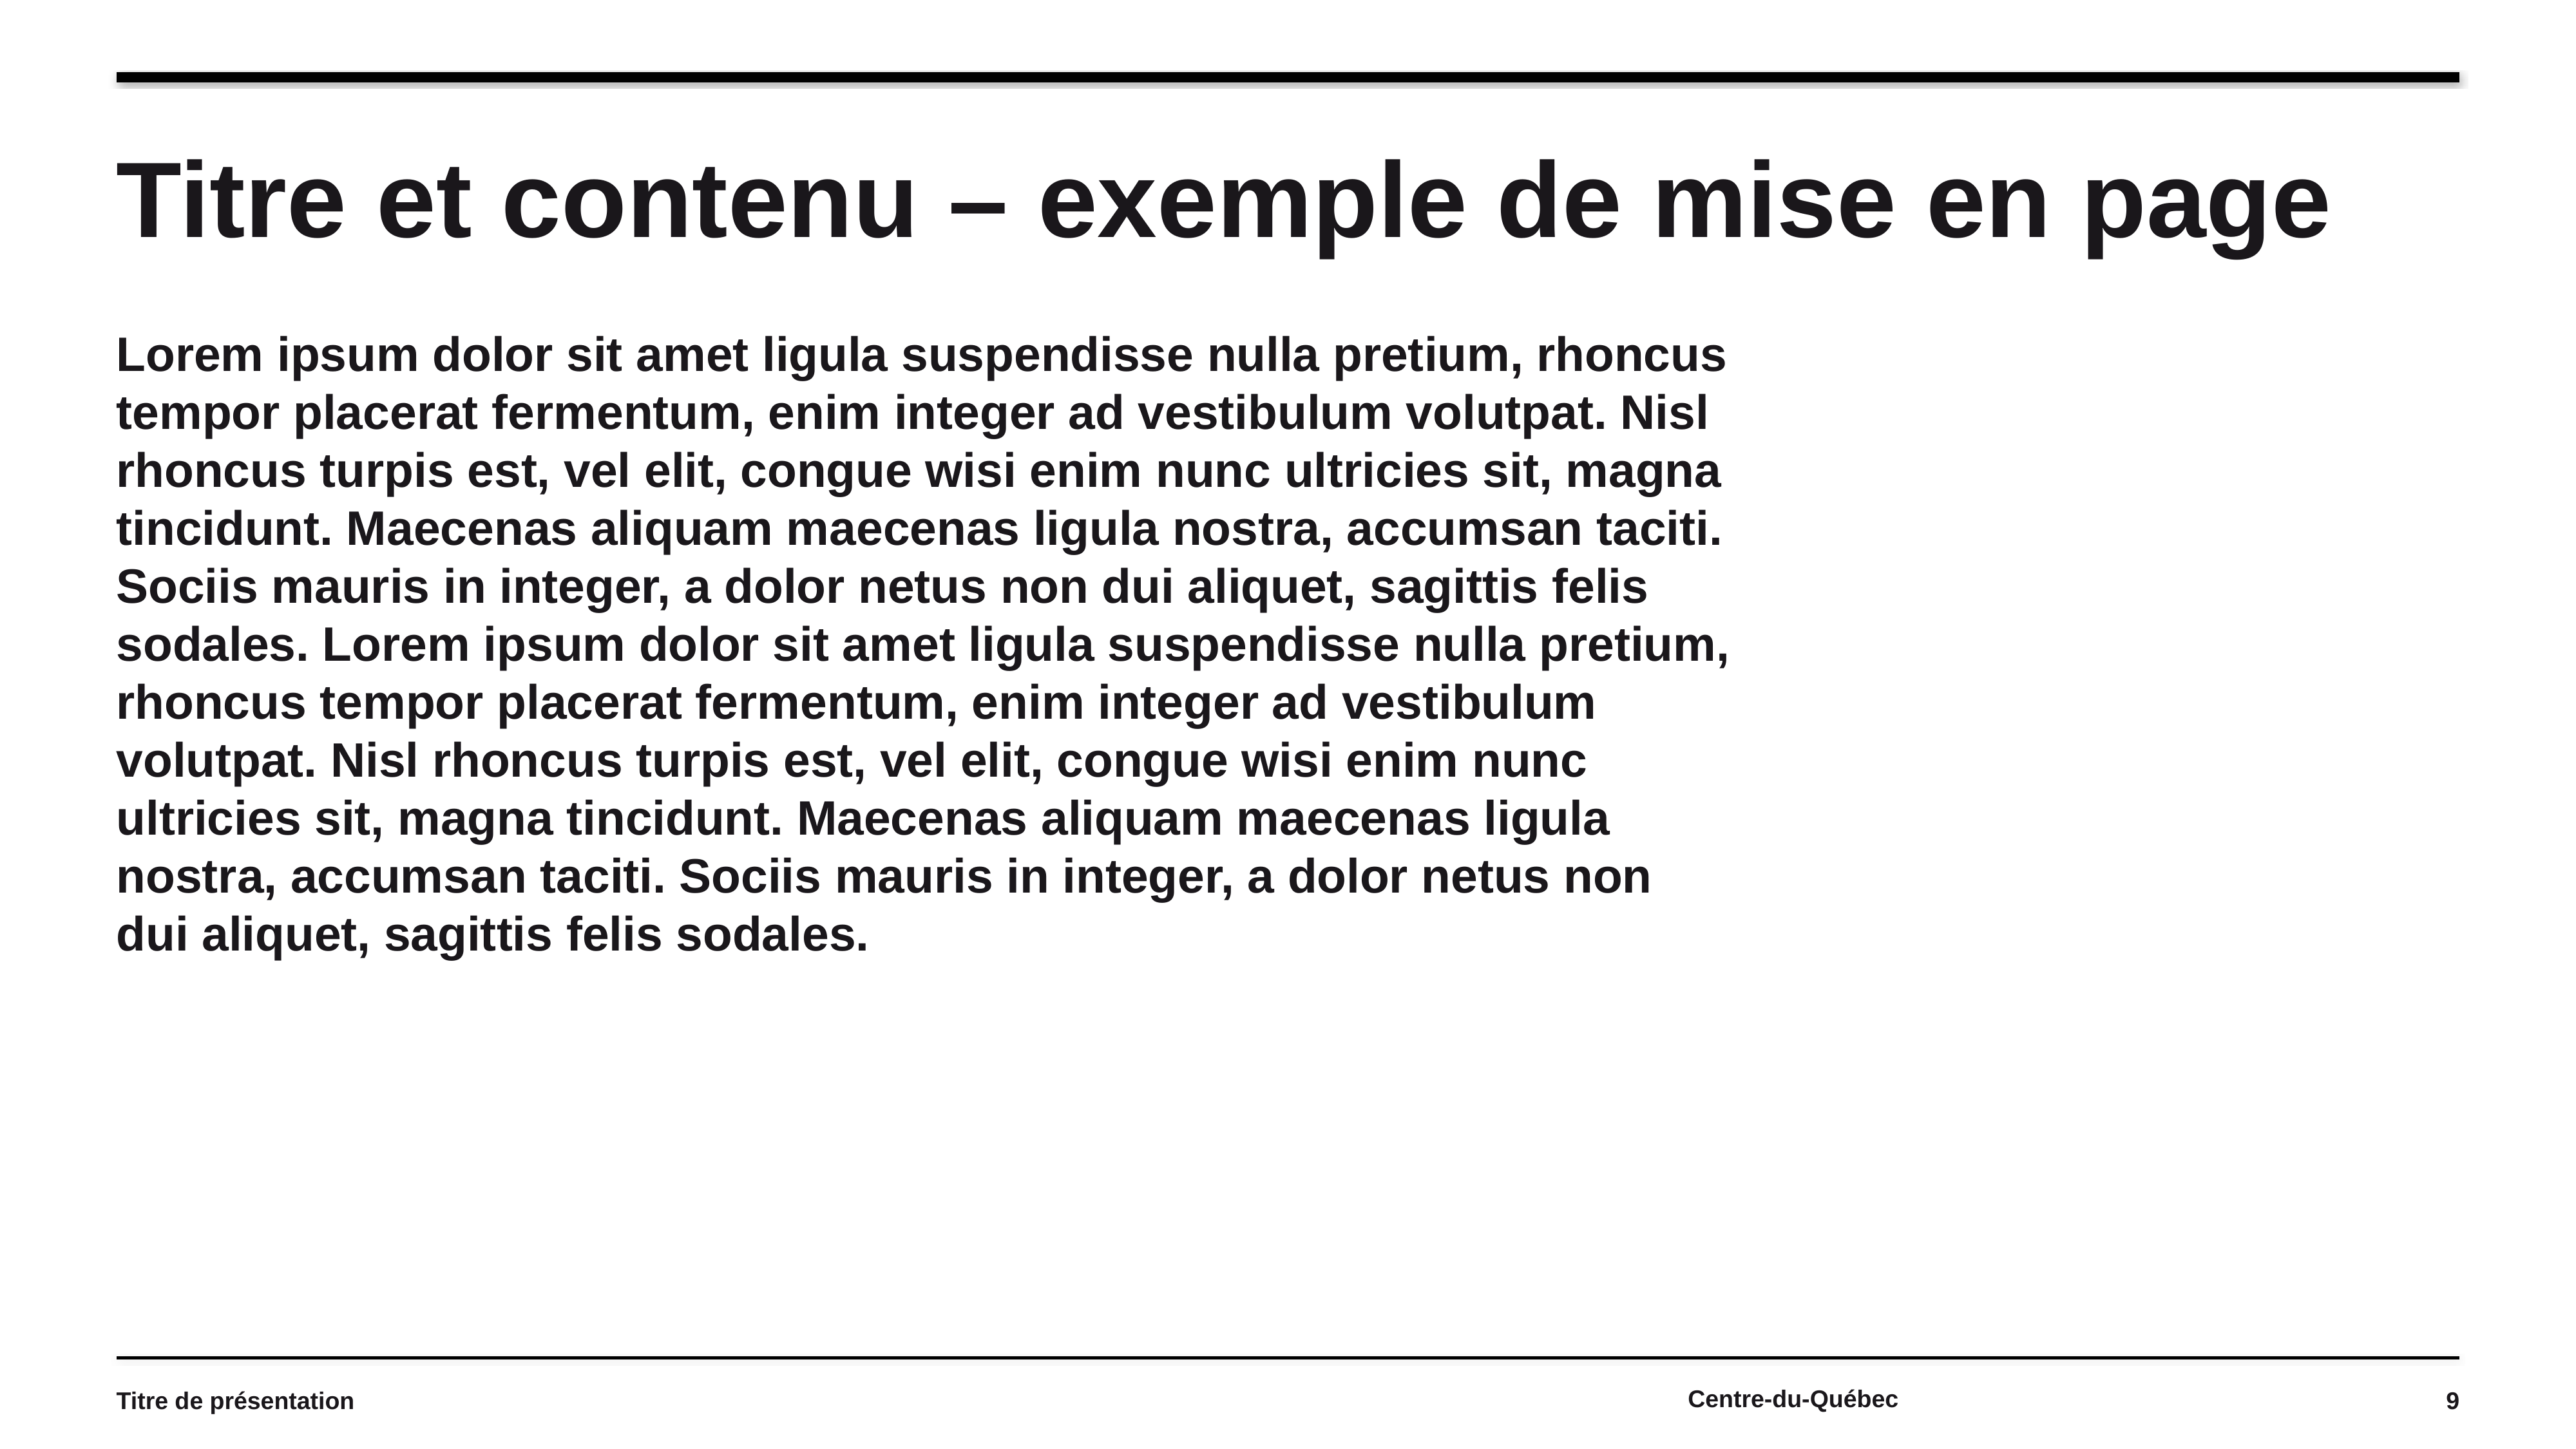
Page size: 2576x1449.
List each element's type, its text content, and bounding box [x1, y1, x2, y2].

list Lorem ipsum dolor sit amet ligula suspendisse nulla pretium, rhoncus tempor placerat fermentum, enim integer ad vestibulum volutpat. Nisl rhoncus turpis est, vel elit, congue wisi enim nunc ultricies sit, magna tincidunt. Maecenas aliquam maecenas ligula nostra, accumsan taciti. Sociis mauris in integer, a dolor netus non dui aliquet, sagittis felis sodales. Lorem ipsum dolor sit amet ligula suspendisse nulla pretium, rhoncus tempor placerat fermentum, enim integer ad vestibulum volutpat. Nisl rhoncus turpis est, vel elit, congue wisi enim nunc ultricies sit, magna tincidunt. Maecenas aliquam maecenas ligula nostra, accumsan taciti. Sociis mauris in integer, a dolor netus non dui aliquet, sagittis felis sodales. [116, 323, 1779, 1280]
title Titre et contenu – exemple de mise en page [116, 130, 2460, 283]
slide_number 9 [2394, 1383, 2460, 1416]
footer Titre de présentation [116, 1383, 1566, 1416]
